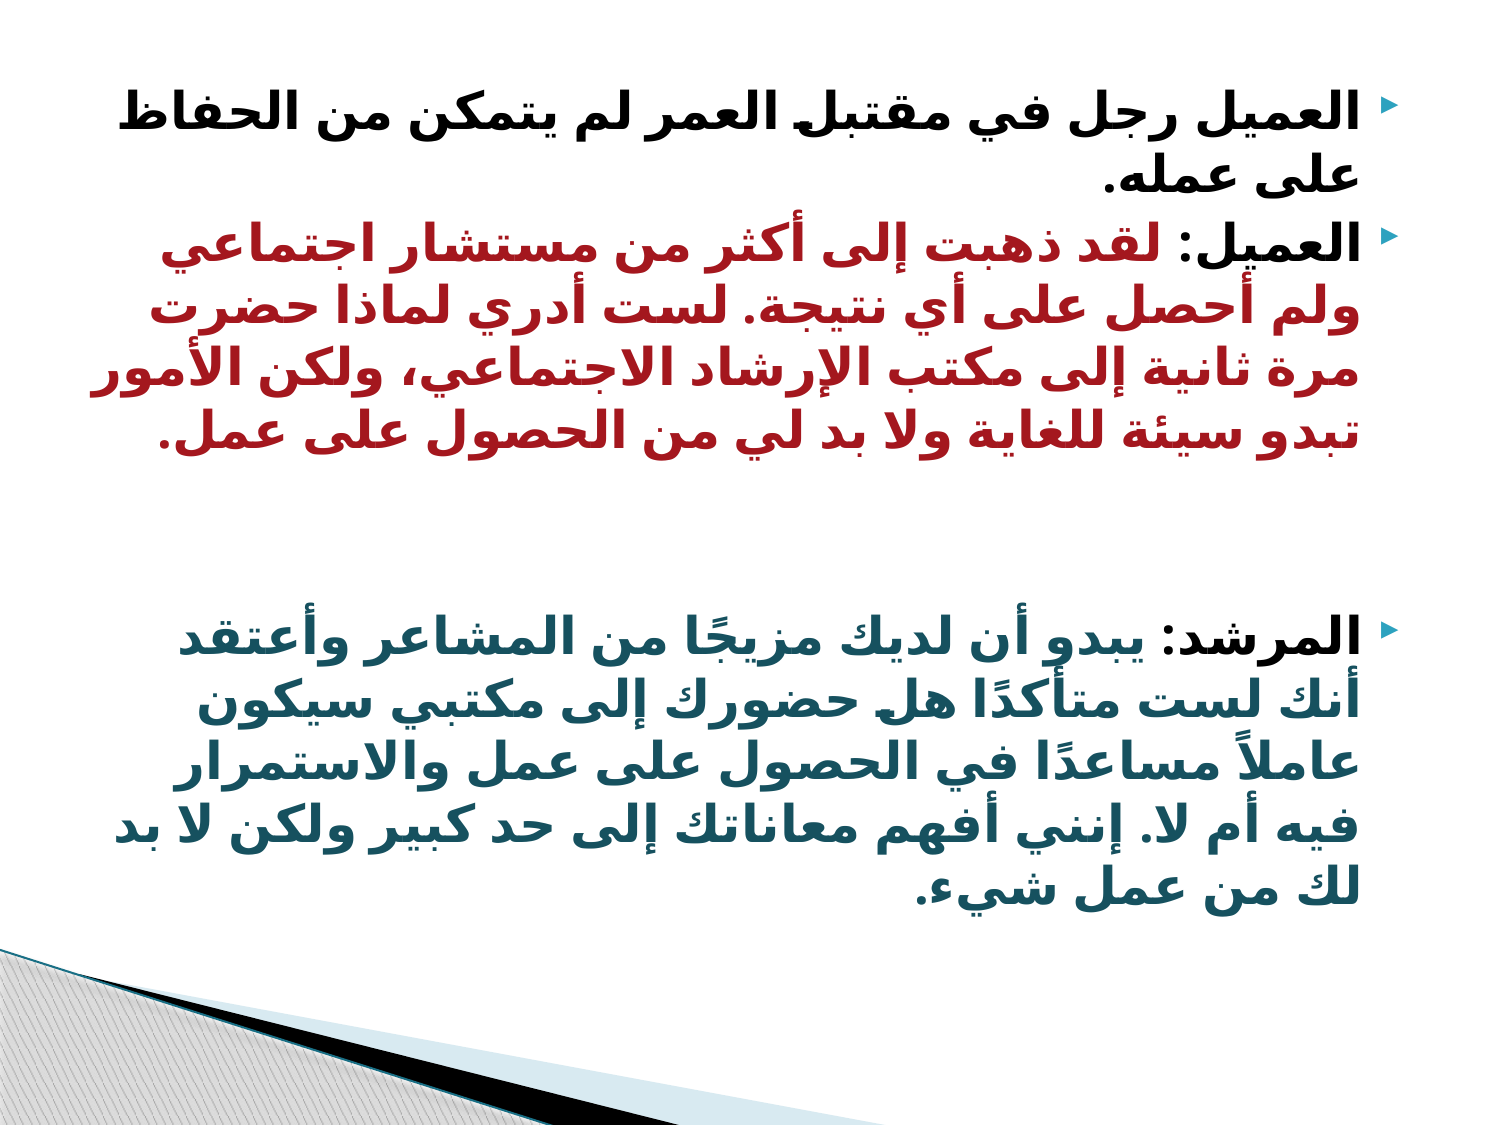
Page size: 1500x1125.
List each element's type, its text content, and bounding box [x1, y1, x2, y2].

list العميل رجل في مقتبل العمر لم يتمكن من الحفاظ على عمله. العميل: لقد ذهبت إلى أكثر من مستشار اجتماعي ولم أحصل على أي نتيجة. لست أدري لماذا حضرت مرة ثانية إلى مكتب الإرشاد الاجتماعي، ولكن الأمور تبدو سيئة للغاية ولا بد لي من الحصول على عمل. المرشد: يبدو أن لديك مزيجًا من المشاعر وأعتقد أنك لست متأكدًا هل حضورك إلى مكتبي سيكون عاملاً مساعدًا في الحصول على عمل والاستمرار فيه أم لا. إنني أفهم معاناتك إلى حد كبير ولكن لا بد لك من عمل شيء. [75, 70, 1425, 986]
